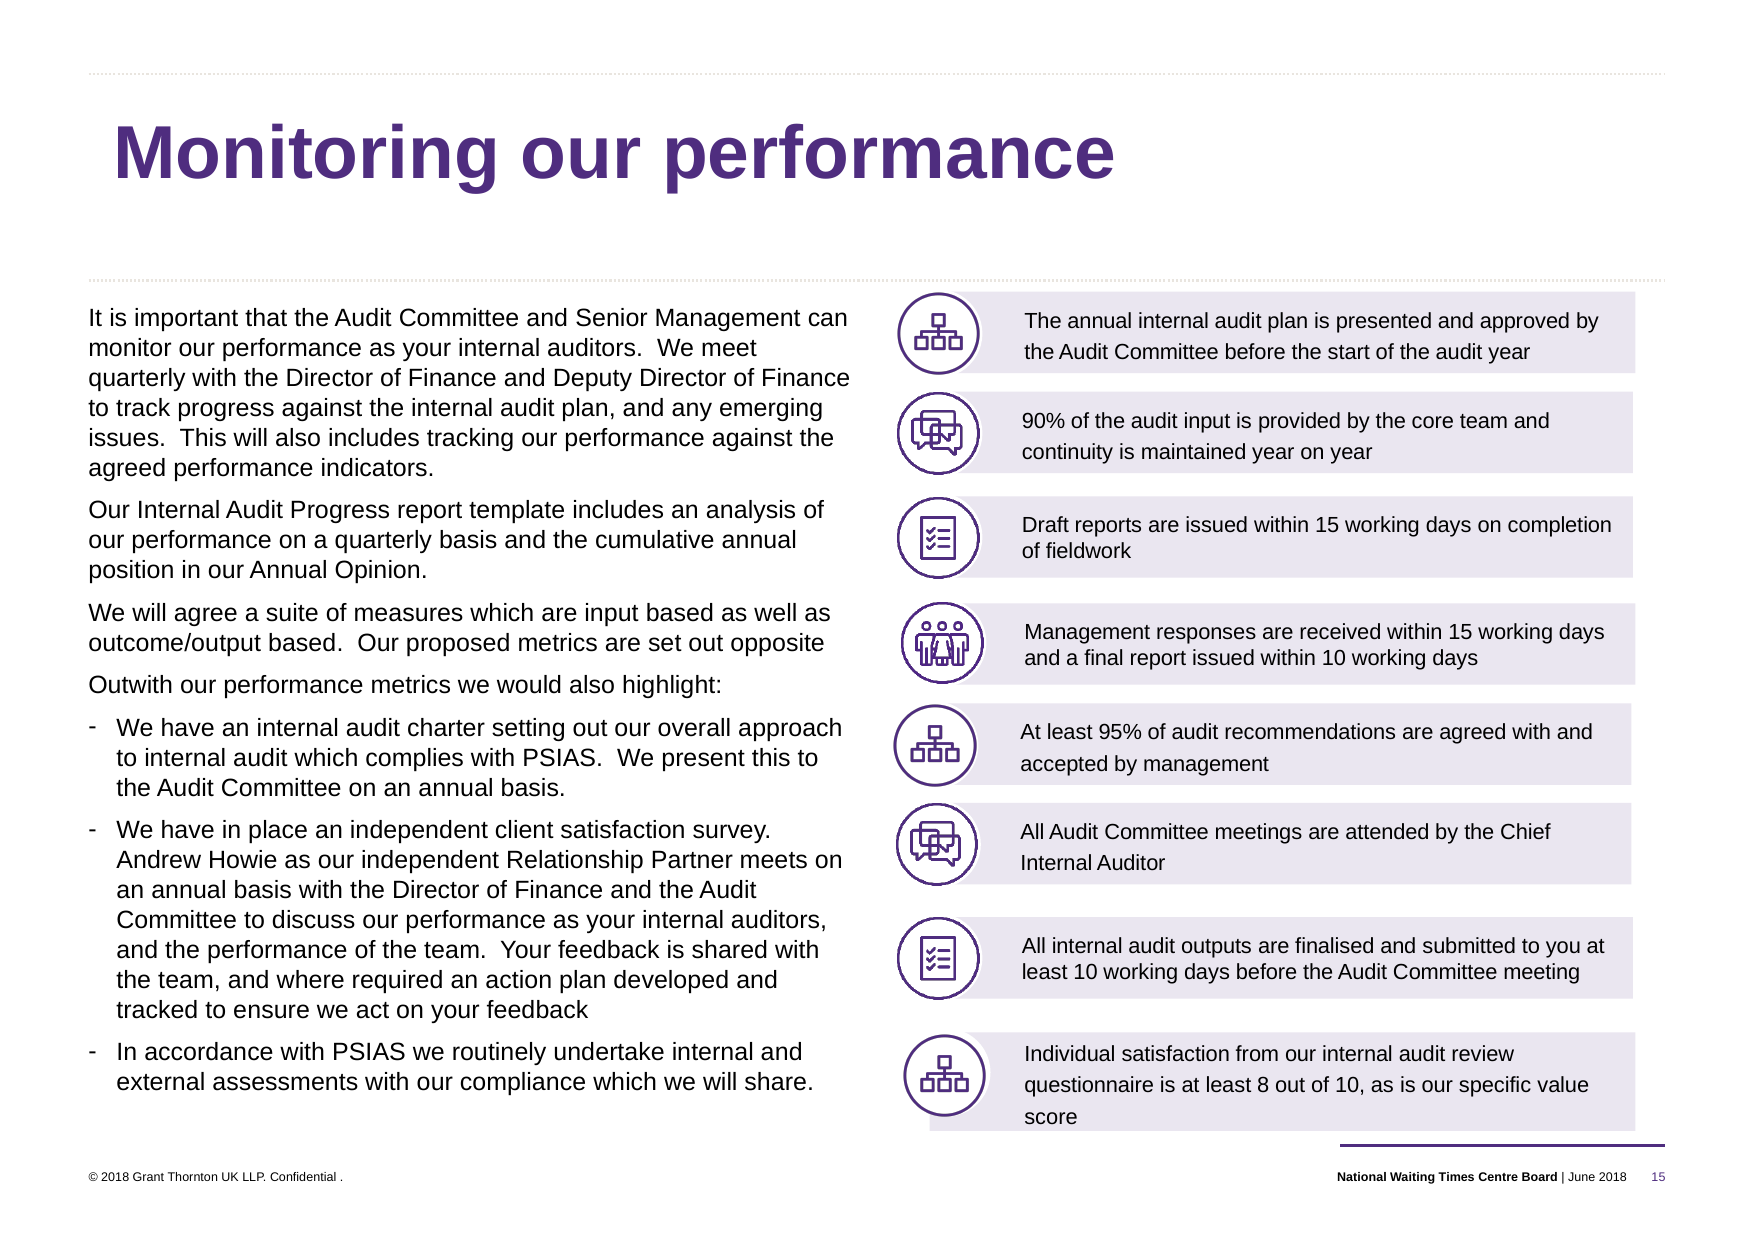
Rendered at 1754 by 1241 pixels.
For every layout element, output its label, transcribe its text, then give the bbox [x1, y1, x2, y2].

title [88, 88, 1666, 281]
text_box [893, 388, 1633, 478]
list It is important that the Audit Committee and Senior Management can monitor our performance as your internal auditors. We meet quarterly with the Director of Finance and Deputy Director of Finance to track progress against the internal audit plan, and any emerging issues. This will also includes tracking our performance against the agreed performance indicators. Our Internal Audit Progress report template includes an analysis of our performance on a quarterly basis and the cumulative annual position in our Annual Opinion. We will agree a suite of measures which are input based as well as outcome/output based. Our proposed metrics are set out opposite Outwith our performance metrics we would also highlight: We have an internal audit charter setting out our overall approach to internal audit which complies with PSIAS. We present this to the Audit Committee on an annual basis. We have in place an independent client satisfaction survey. Andrew Howie as our independent Relationship Partner meets on an annual basis with the Director of Finance and the Audit Committee to discuss our performance as your internal auditors, and the performance of the team. Your feedback is shared with the team, and where required an action plan developed and tracked to ensure we act on your feedback In accordance with PSIAS we routinely undertake internal and external assessments with our compliance which we will share. [88, 301, 859, 828]
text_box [893, 289, 1636, 378]
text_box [893, 492, 1633, 582]
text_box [900, 1028, 1636, 1131]
slide_number 15 [1627, 1169, 1666, 1185]
text_box Monitoring our performance [113, 113, 1691, 306]
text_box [893, 913, 1633, 1003]
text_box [897, 598, 1636, 690]
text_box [892, 799, 1632, 889]
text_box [889, 701, 1632, 790]
